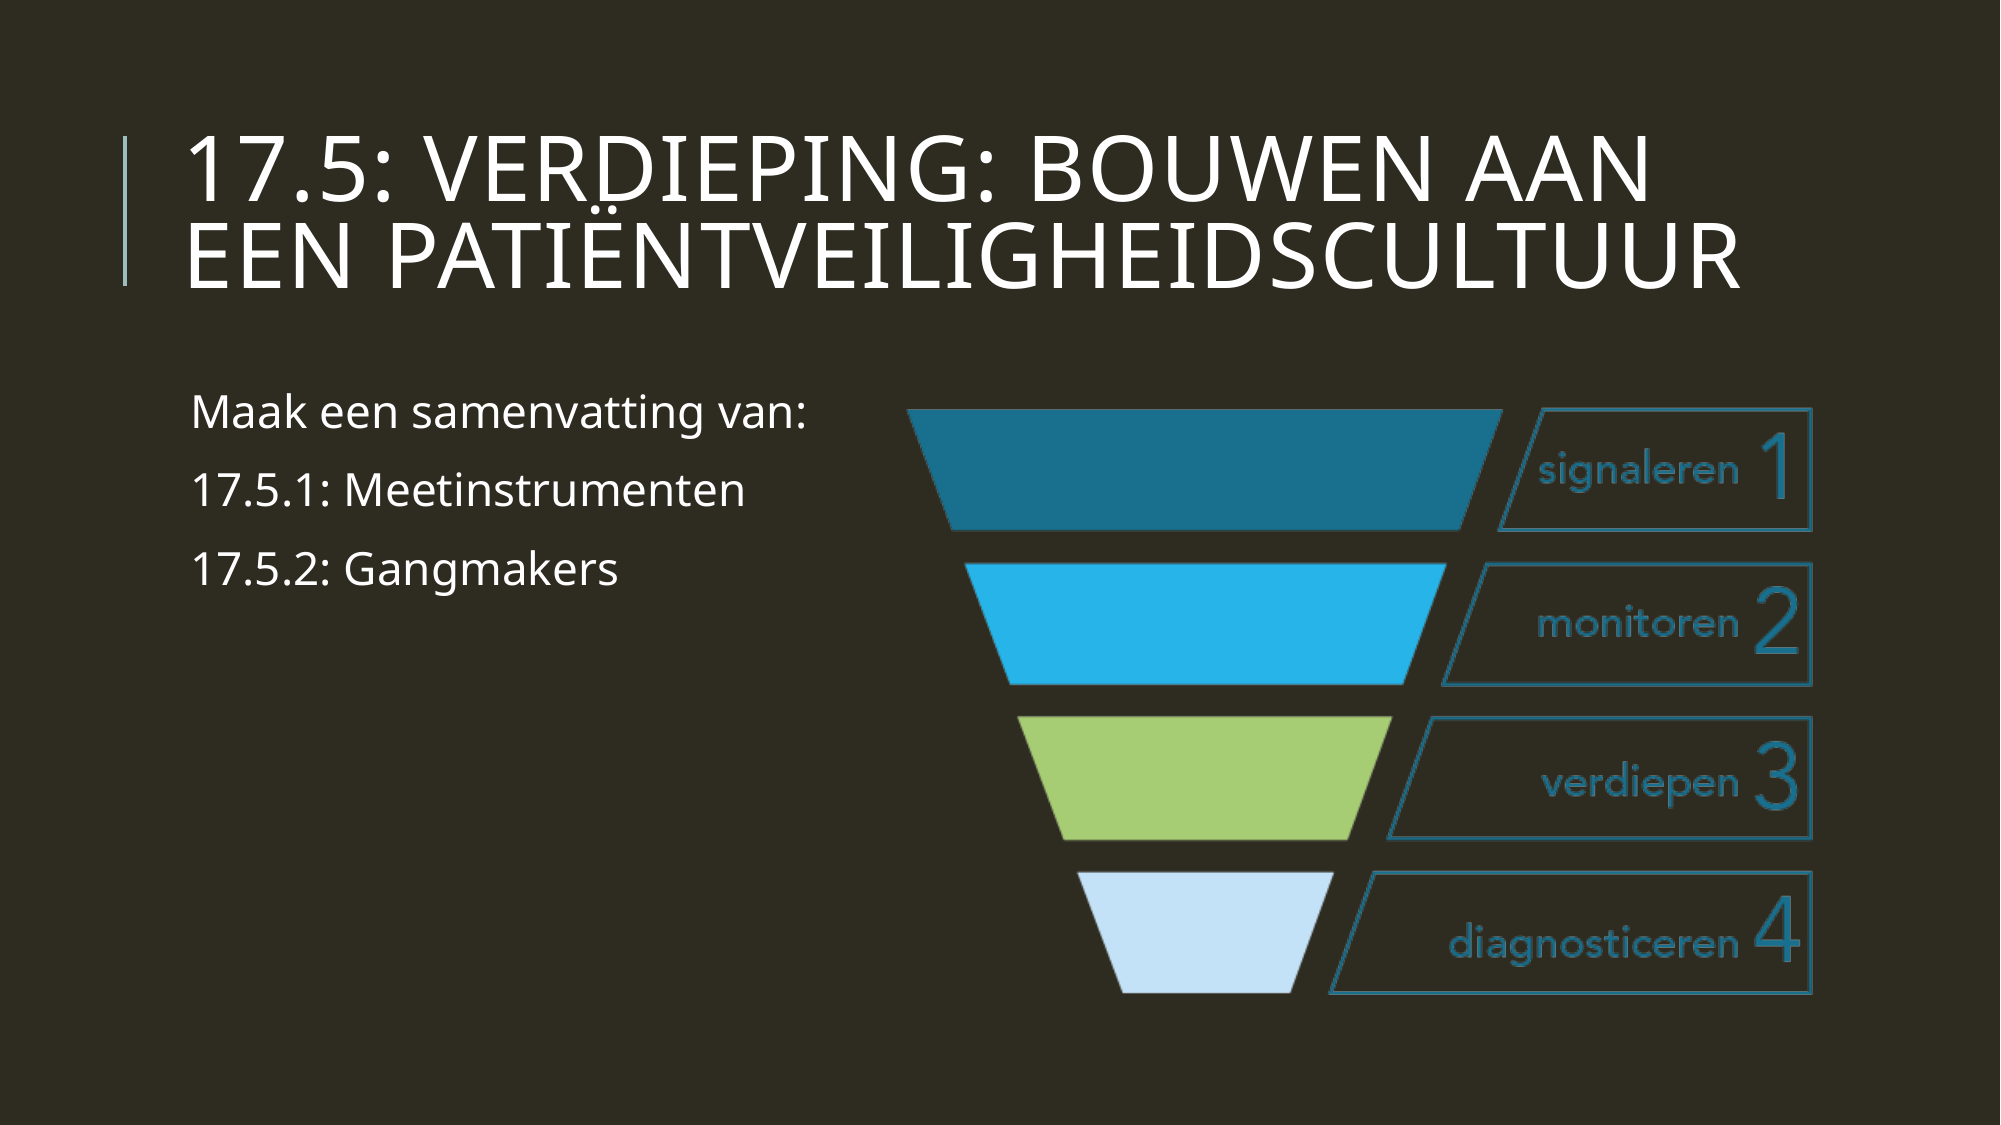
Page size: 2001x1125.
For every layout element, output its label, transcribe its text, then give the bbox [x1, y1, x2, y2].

title 17.5: Verdieping: bouwen aan een patiëntveiligheidscultuur [168, 96, 1763, 342]
picture [808, 341, 1894, 1046]
list Maak een samenvatting van: 17.5.1: Meetinstrumenten 17.5.2: Gangmakers [168, 381, 801, 1042]
